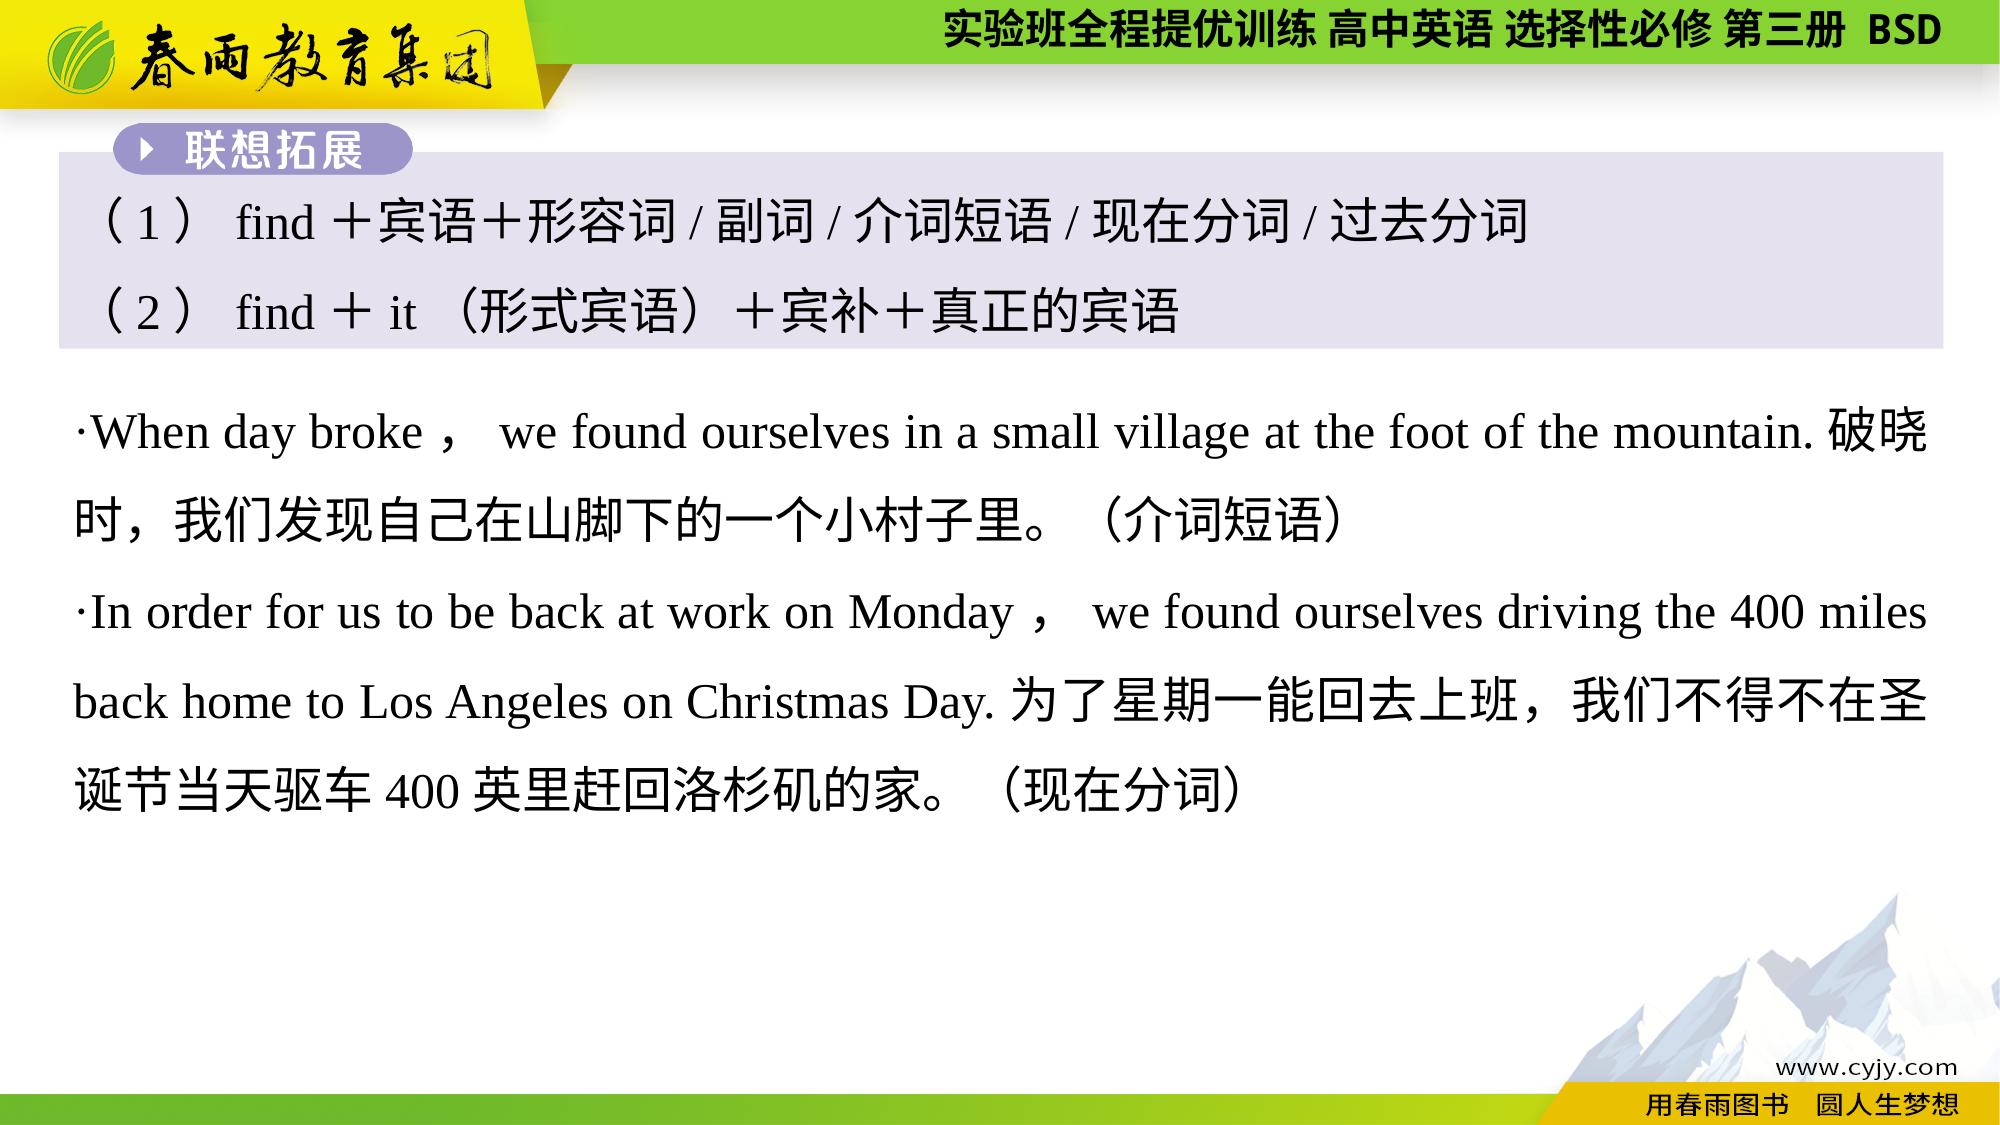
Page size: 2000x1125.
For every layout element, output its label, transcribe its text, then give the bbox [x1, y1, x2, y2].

list （1）find＋宾语＋形容词/副词/介词短语/现在分词/过去分词 （2）find＋it（形式宾语）＋宾补＋真正的宾语 [59, 151, 1944, 349]
text_box ·When day broke，we found ourselves in a small village at the foot of the mountain.破晓时，我们发现自己在山脚下的一个小村子里。（介词短语） ·In order for us to be back at work on Monday，we found ourselves driving the 400 miles back home to Los Angeles on Christmas Day.为了星期一能回去上班，我们不得不在圣诞节当天驱车400英里赶回洛杉矶的家。（现在分词） [59, 361, 1944, 827]
picture [0, 0, 2000, 1125]
